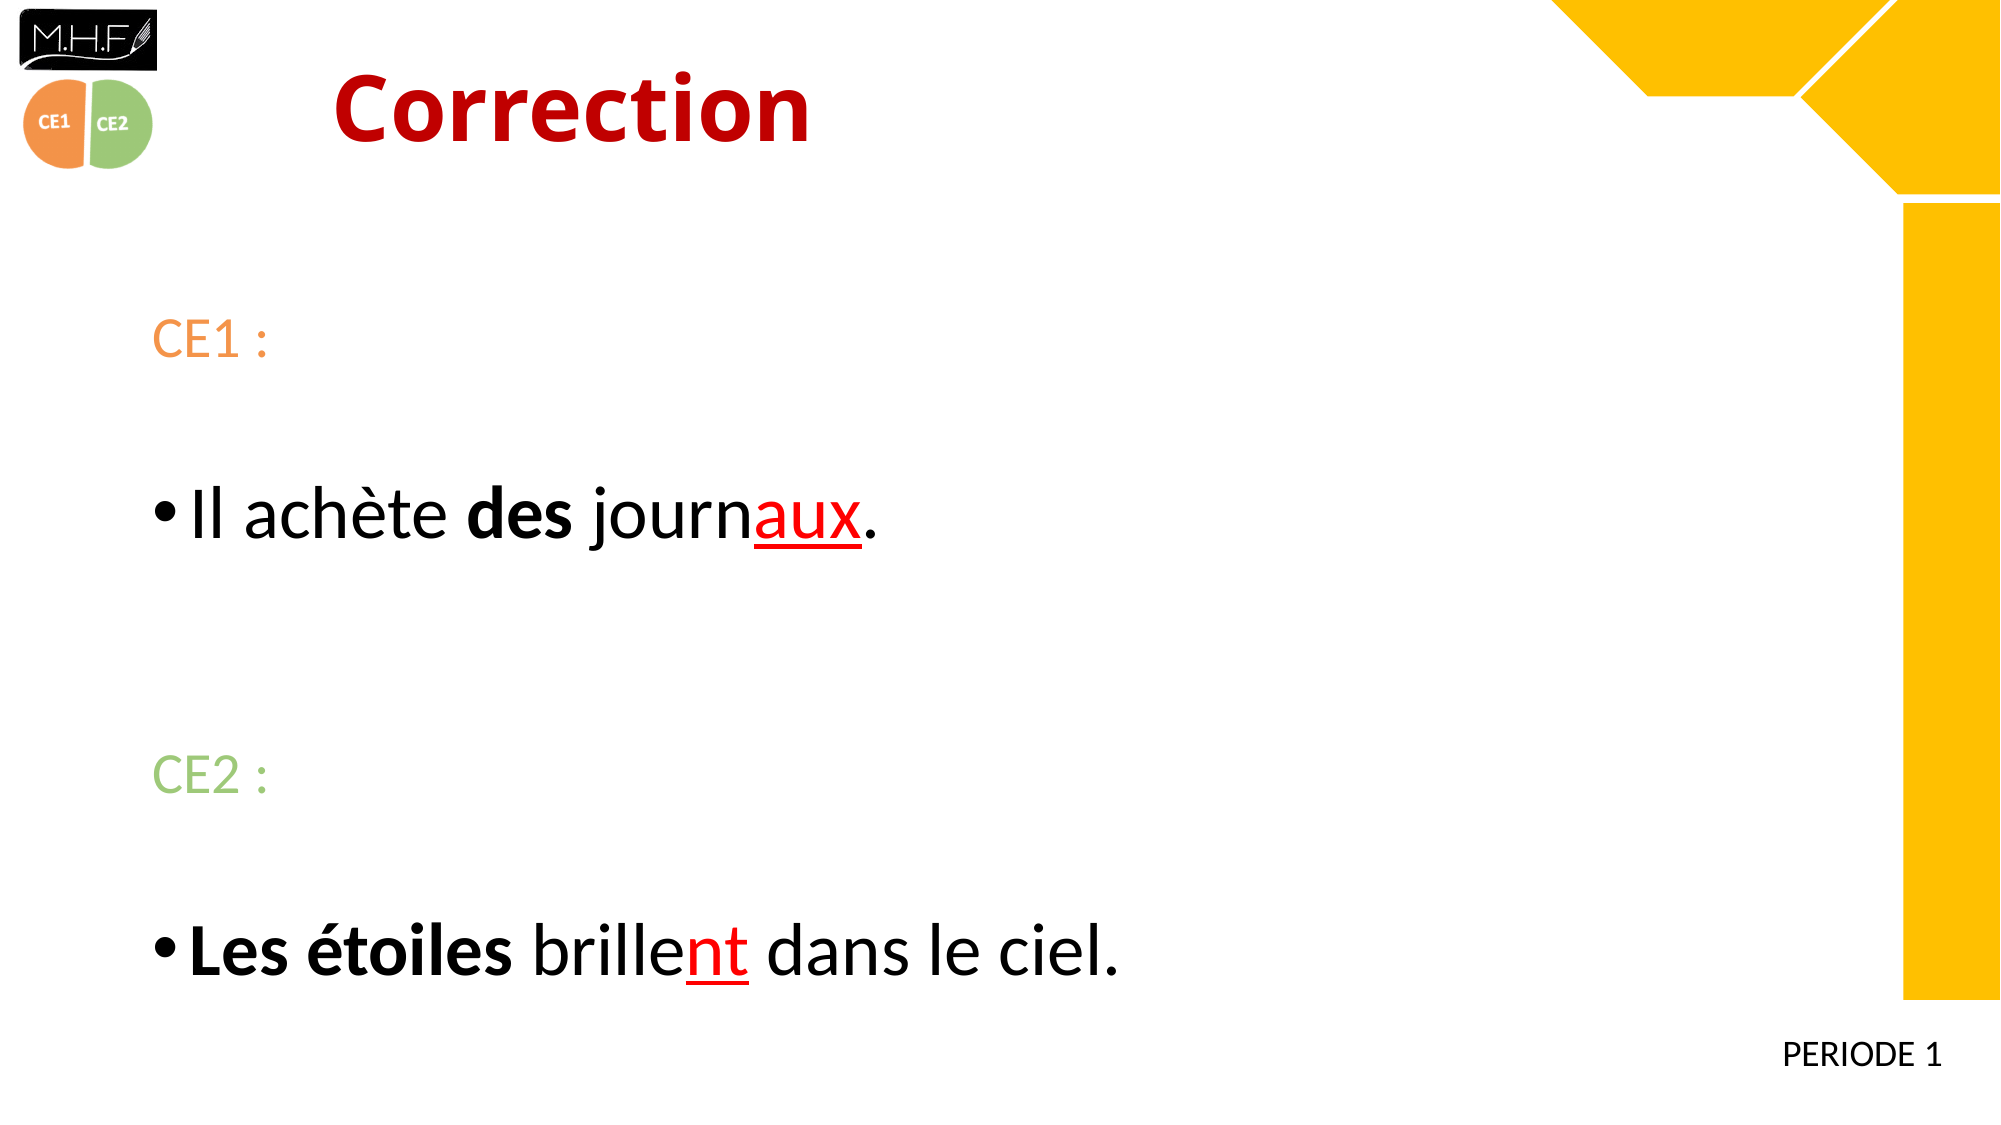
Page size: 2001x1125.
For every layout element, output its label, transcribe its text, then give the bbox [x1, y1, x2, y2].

picture [1, 7, 177, 207]
text_box [1902, 202, 2000, 1001]
text_box PERIODE 1 [1362, 1021, 1967, 1125]
list CE1 : Il achète des journaux. CE2 : Les étoiles brillent dans le ciel. [137, 299, 1863, 1014]
title Correction [316, 3, 1863, 221]
text_box [1549, 0, 1892, 98]
text_box [1799, 0, 2000, 196]
